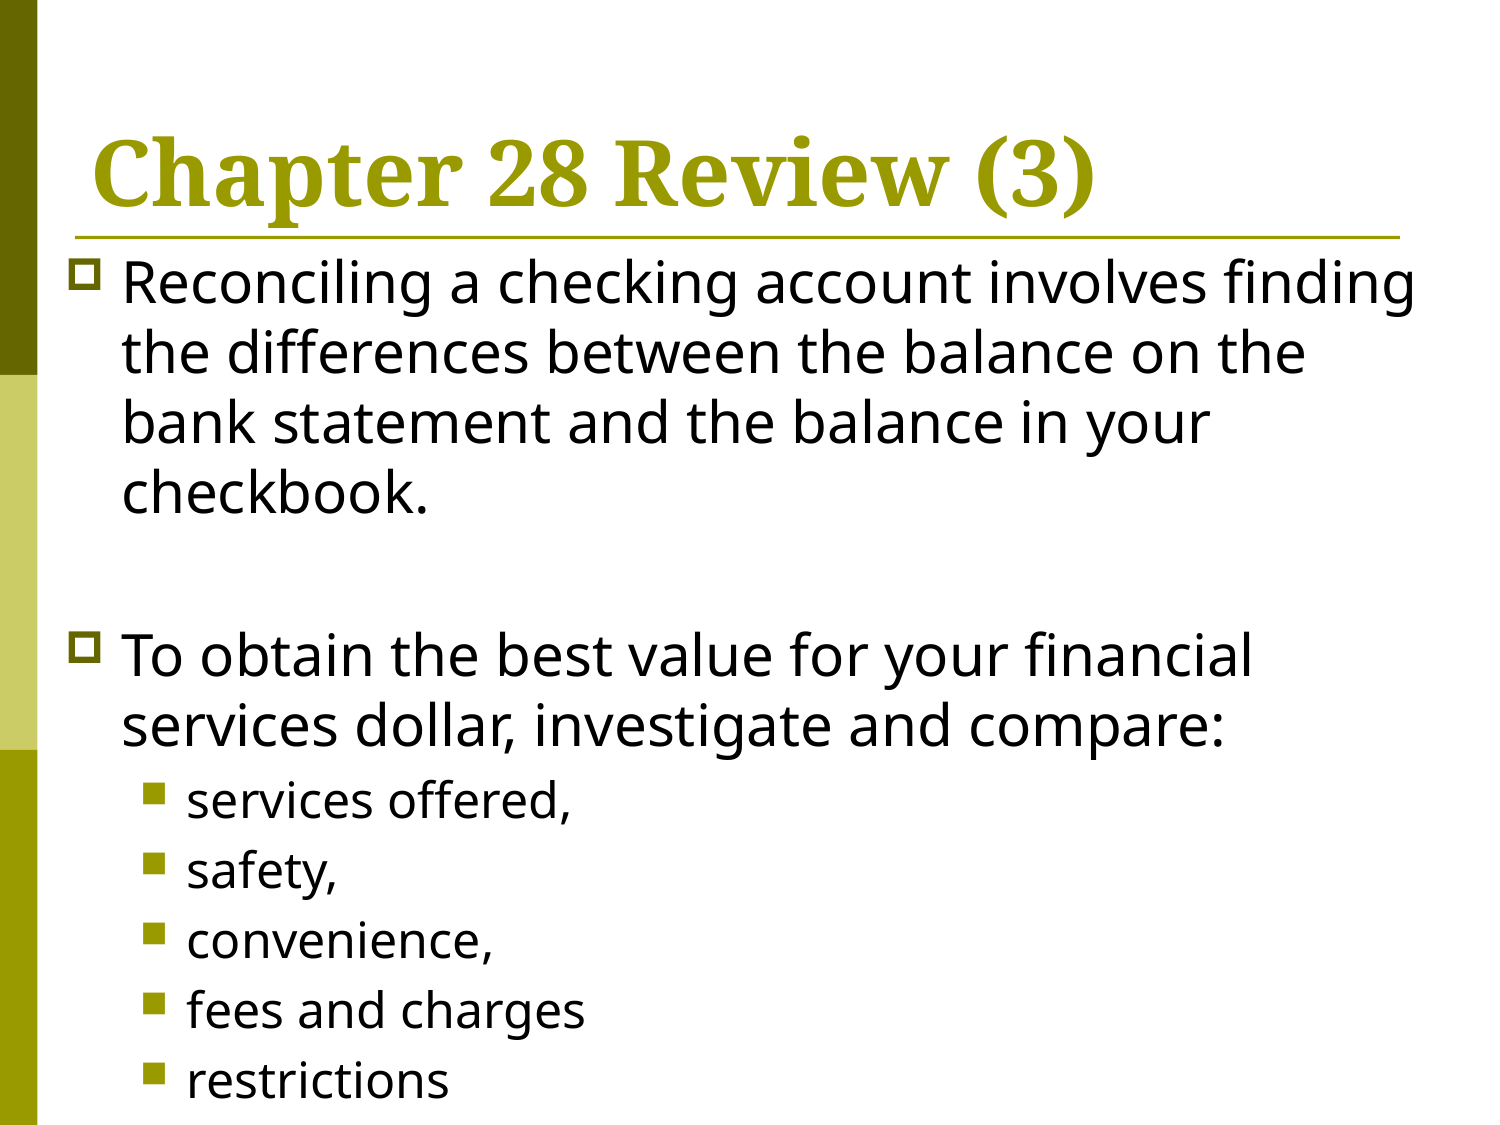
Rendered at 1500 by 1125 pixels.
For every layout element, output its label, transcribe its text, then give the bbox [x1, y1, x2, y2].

title Chapter 28 Review (3) [74, 45, 1426, 233]
list Reconciling a checking account involves finding the differences between the balance on the bank statement and the balance in your checkbook. To obtain the best value for your financial services dollar, investigate and compare: services offered, safety, convenience, fees and charges restrictions [49, 237, 1463, 1006]
